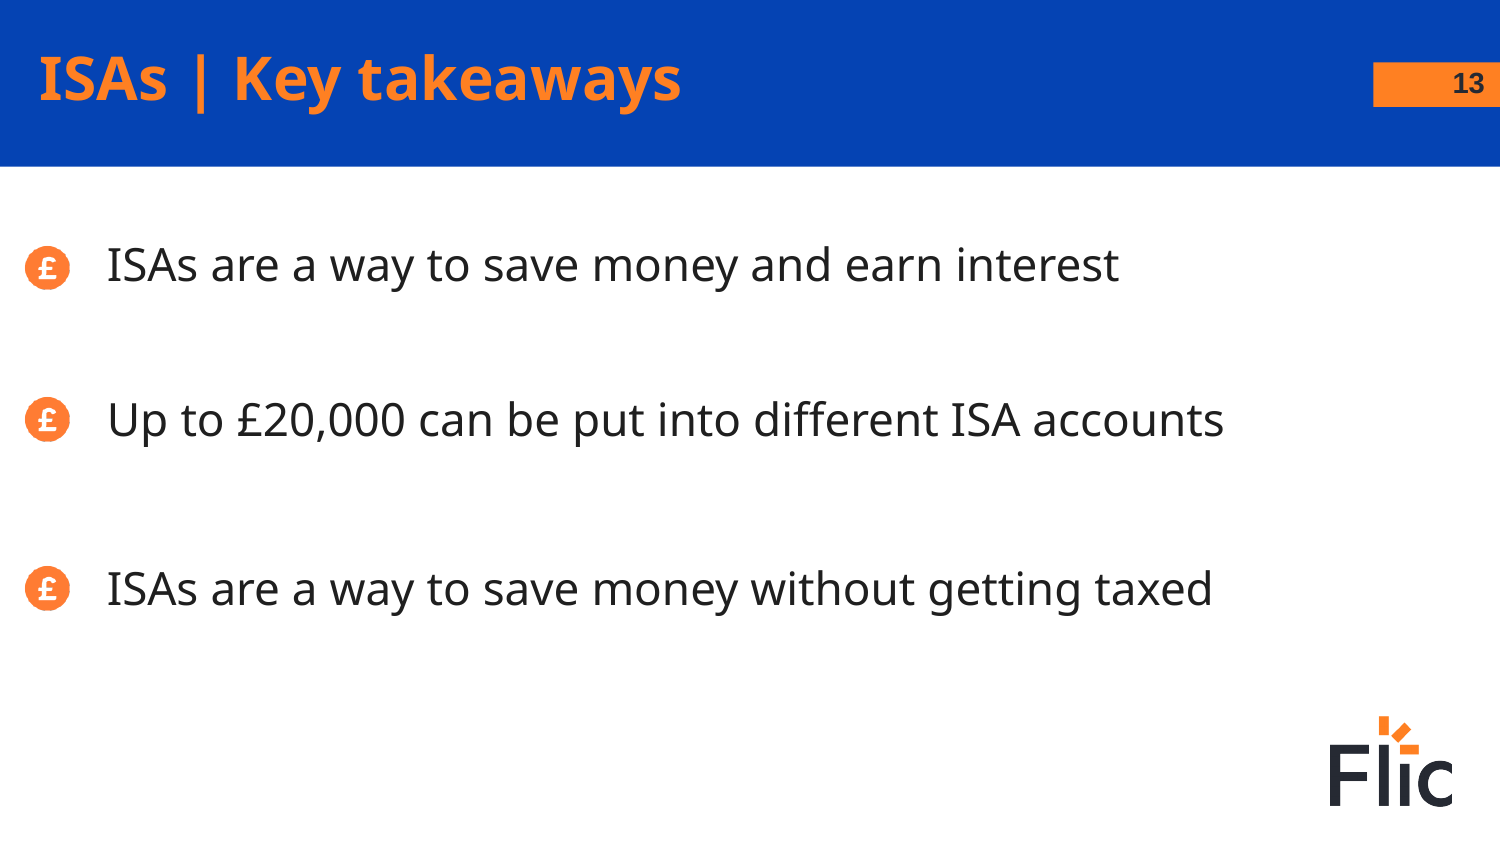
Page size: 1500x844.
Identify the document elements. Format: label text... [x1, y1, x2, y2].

text_box ISAs are a way to save money and earn interest [91, 220, 1500, 306]
picture [24, 396, 71, 442]
text_box Up to £20,000 can be put into different ISA accounts [91, 376, 1500, 462]
picture [24, 244, 71, 291]
text_box ISAs | Key takeaways [24, 24, 1142, 128]
picture [24, 565, 71, 611]
picture [1330, 716, 1452, 807]
slide_number ‹#› [1410, 49, 1500, 115]
text_box ISAs are a way to save money without getting taxed [91, 544, 1500, 630]
